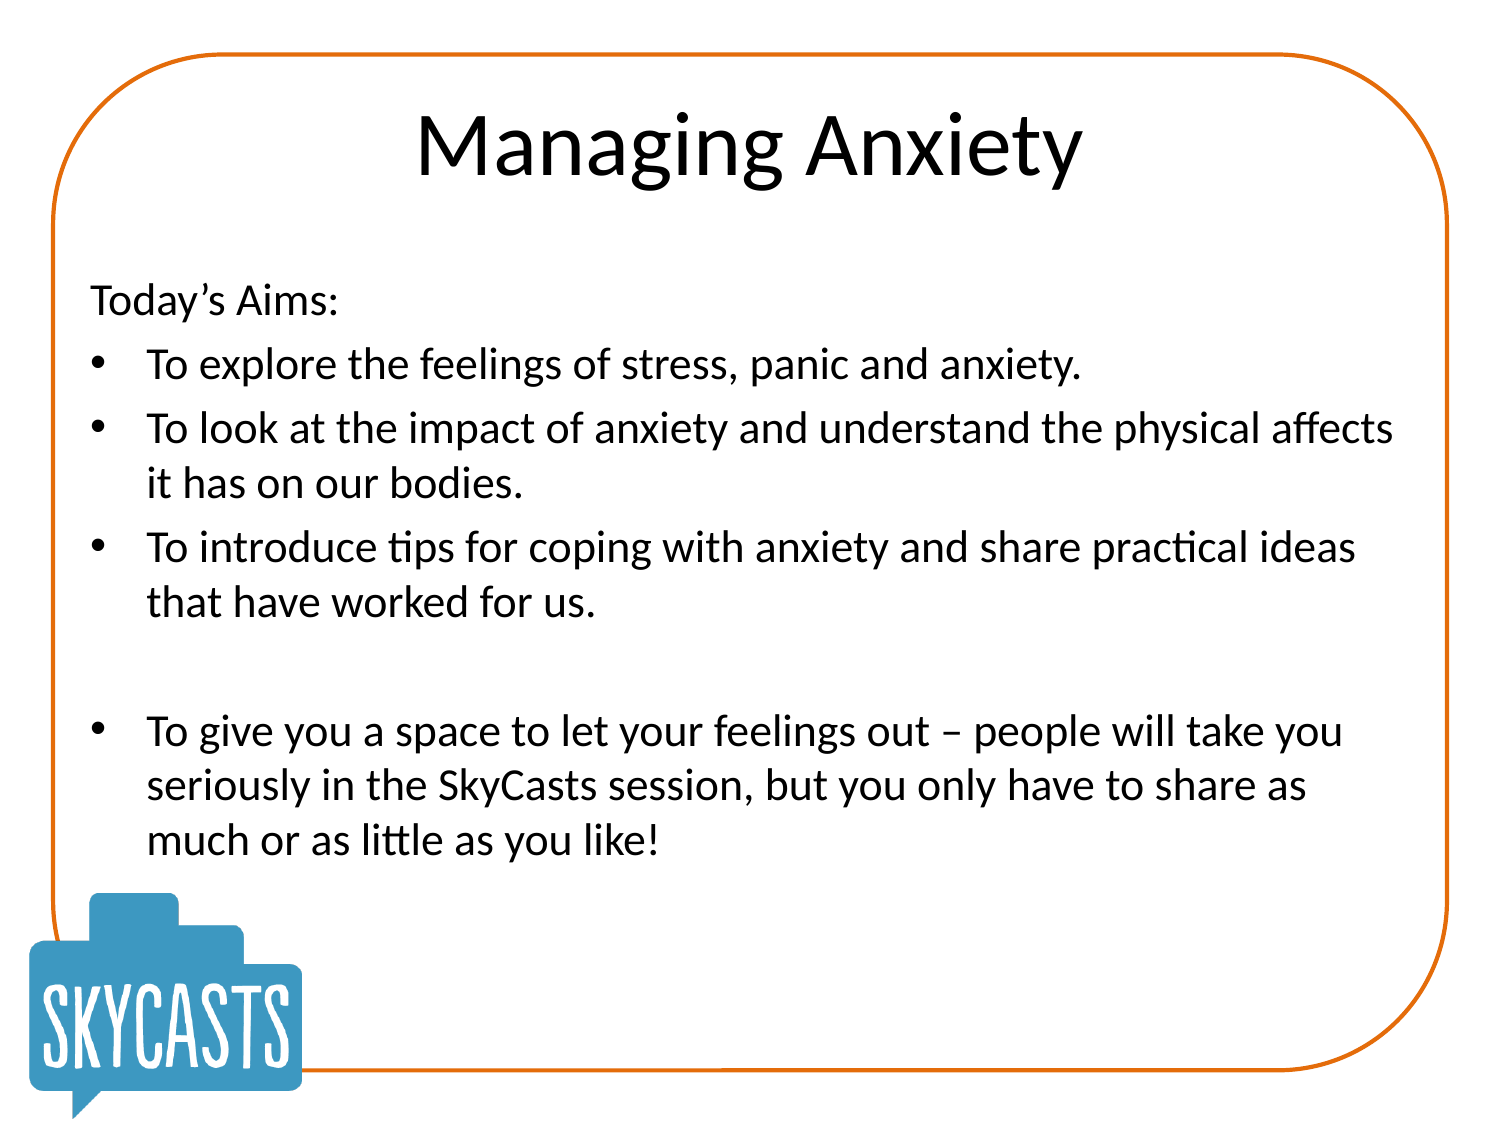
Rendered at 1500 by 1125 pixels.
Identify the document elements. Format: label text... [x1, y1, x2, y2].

text_box [50, 52, 1450, 1073]
picture [29, 893, 302, 1119]
title Managing Anxiety [75, 45, 1425, 134]
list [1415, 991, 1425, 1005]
